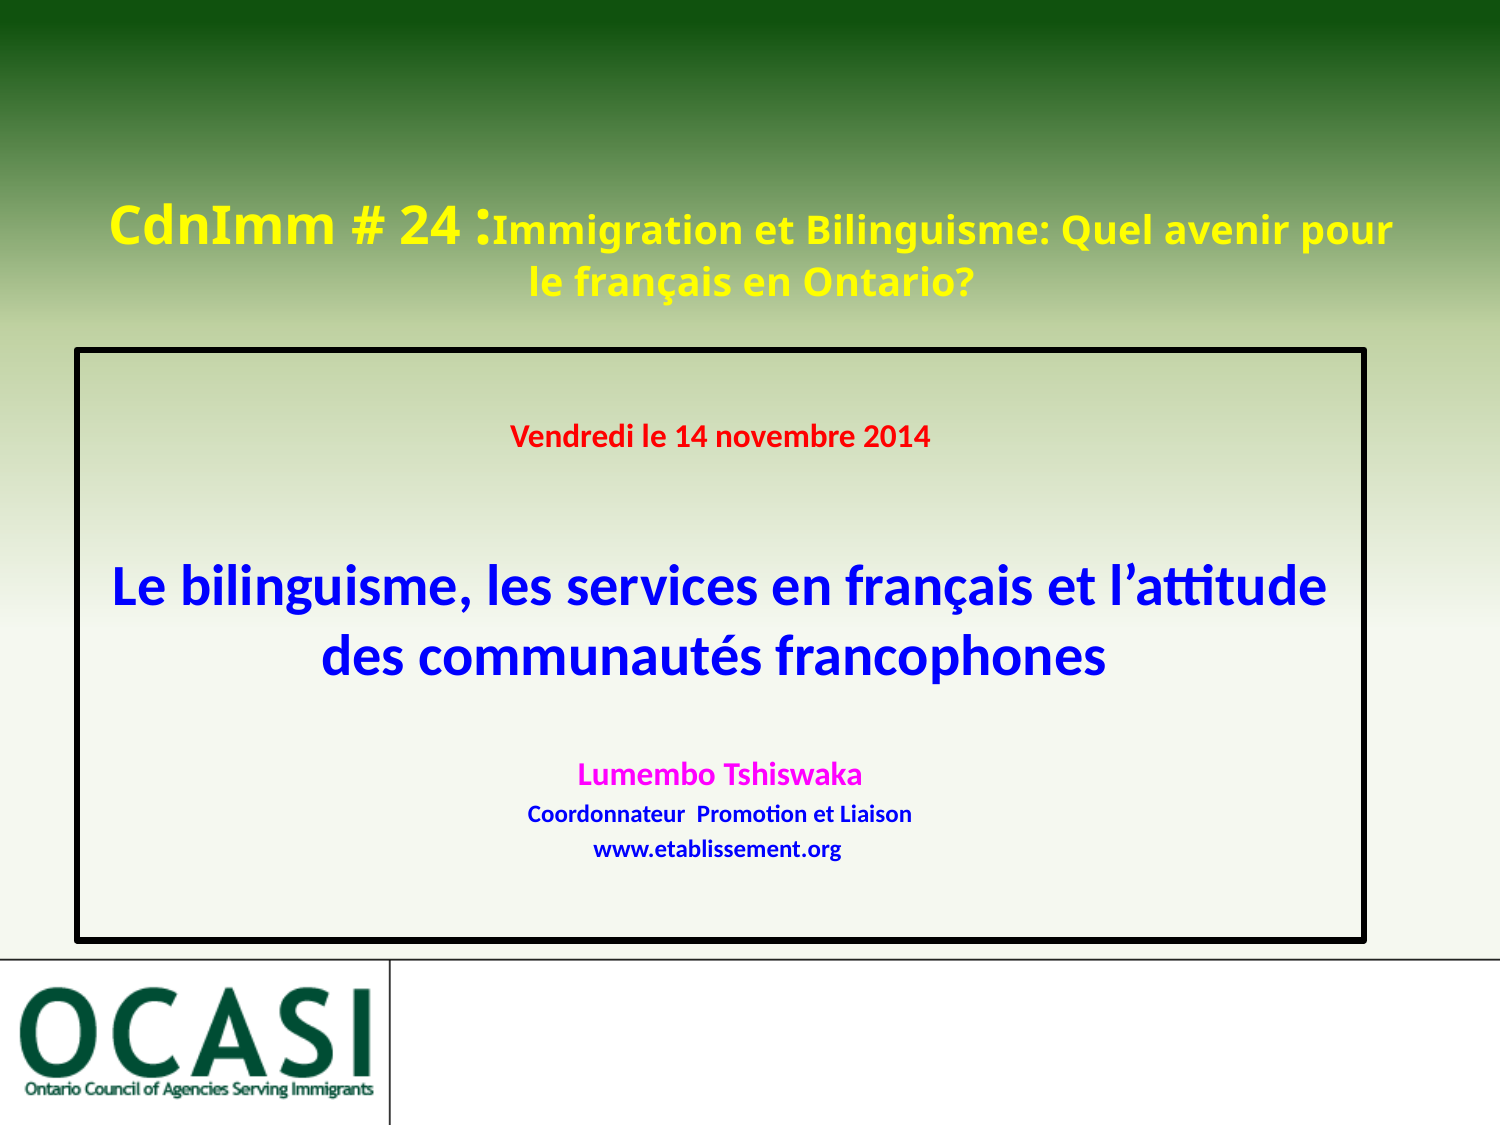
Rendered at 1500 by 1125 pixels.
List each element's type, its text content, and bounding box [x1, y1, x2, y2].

title CdnImm # 24 :Immigration et Bilinguisme: Quel avenir pour le français en Ontario? [76, 172, 1427, 361]
picture [0, 0, 1500, 1125]
list Vendredi le 14 novembre 2014 Le bilinguisme, les services en français et l’attitude des communautés francophones Lumembo Tshiswaka Coordonnateur Promotion et Liaison www.etablissement.org [76, 349, 1365, 941]
